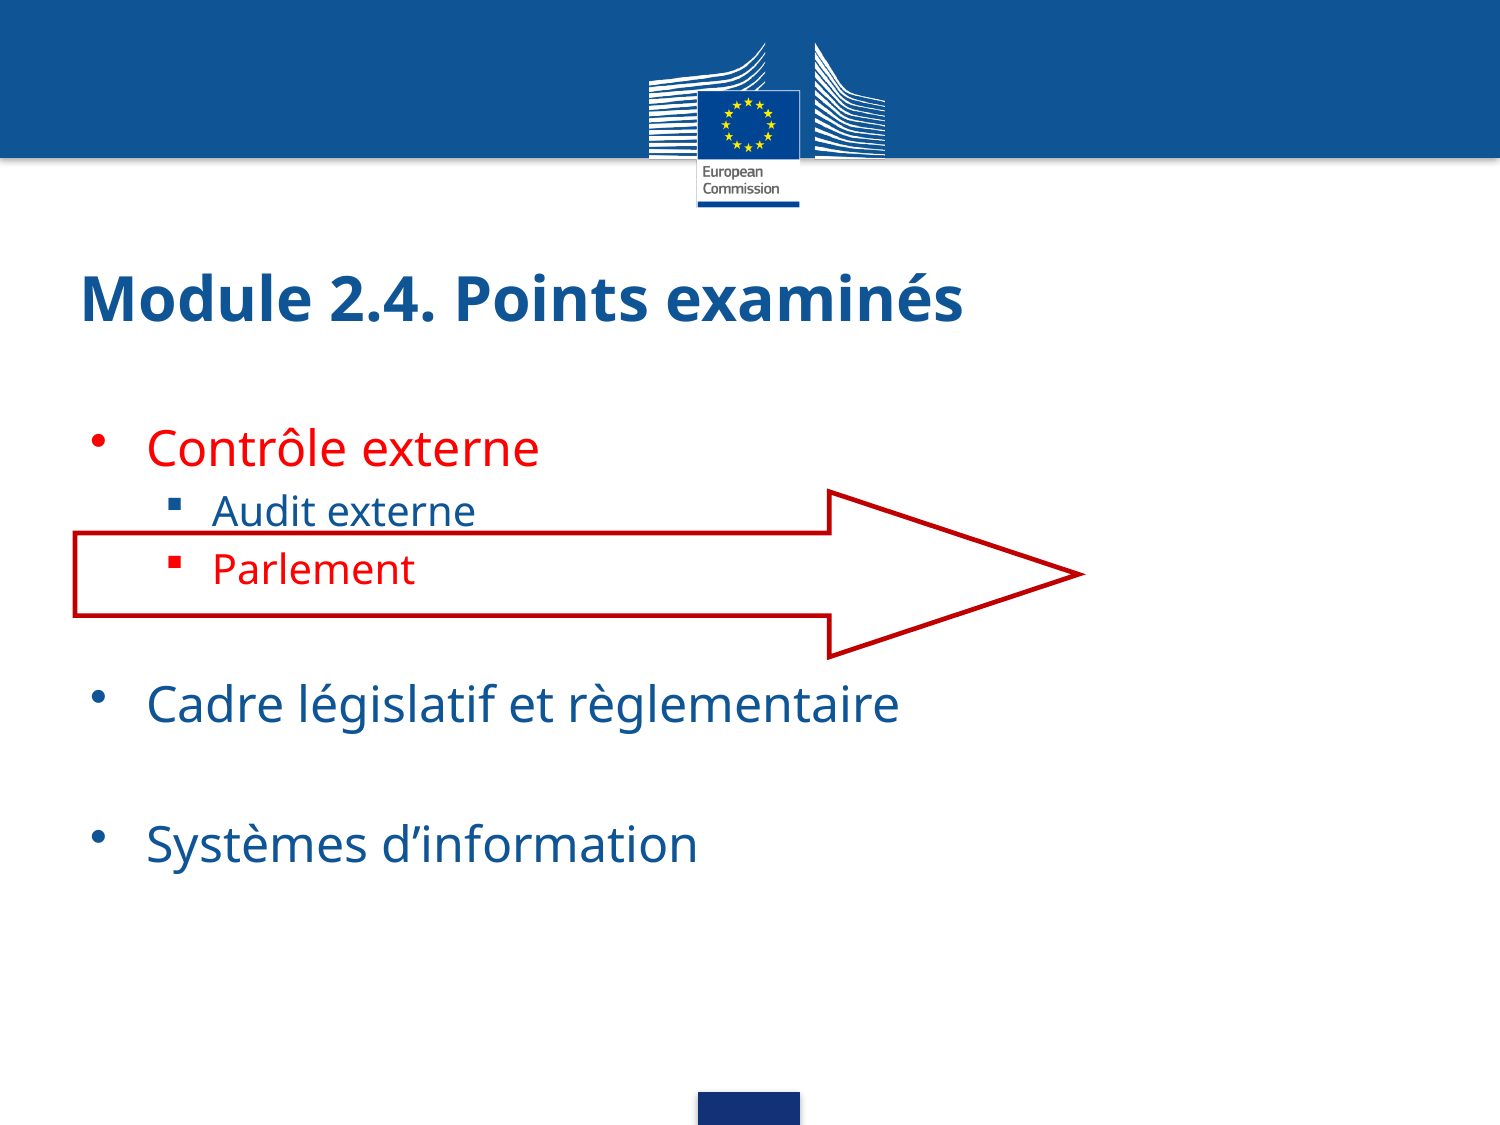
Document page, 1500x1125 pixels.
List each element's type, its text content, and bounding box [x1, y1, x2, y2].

picture [649, 42, 885, 208]
list Contrôle externe Audit externe Parlement Cadre législatif et règlementaire Systèmes d’information [74, 408, 1426, 988]
text_box [75, 491, 1079, 657]
title Module 2.4. Points examinés [64, 219, 1416, 374]
